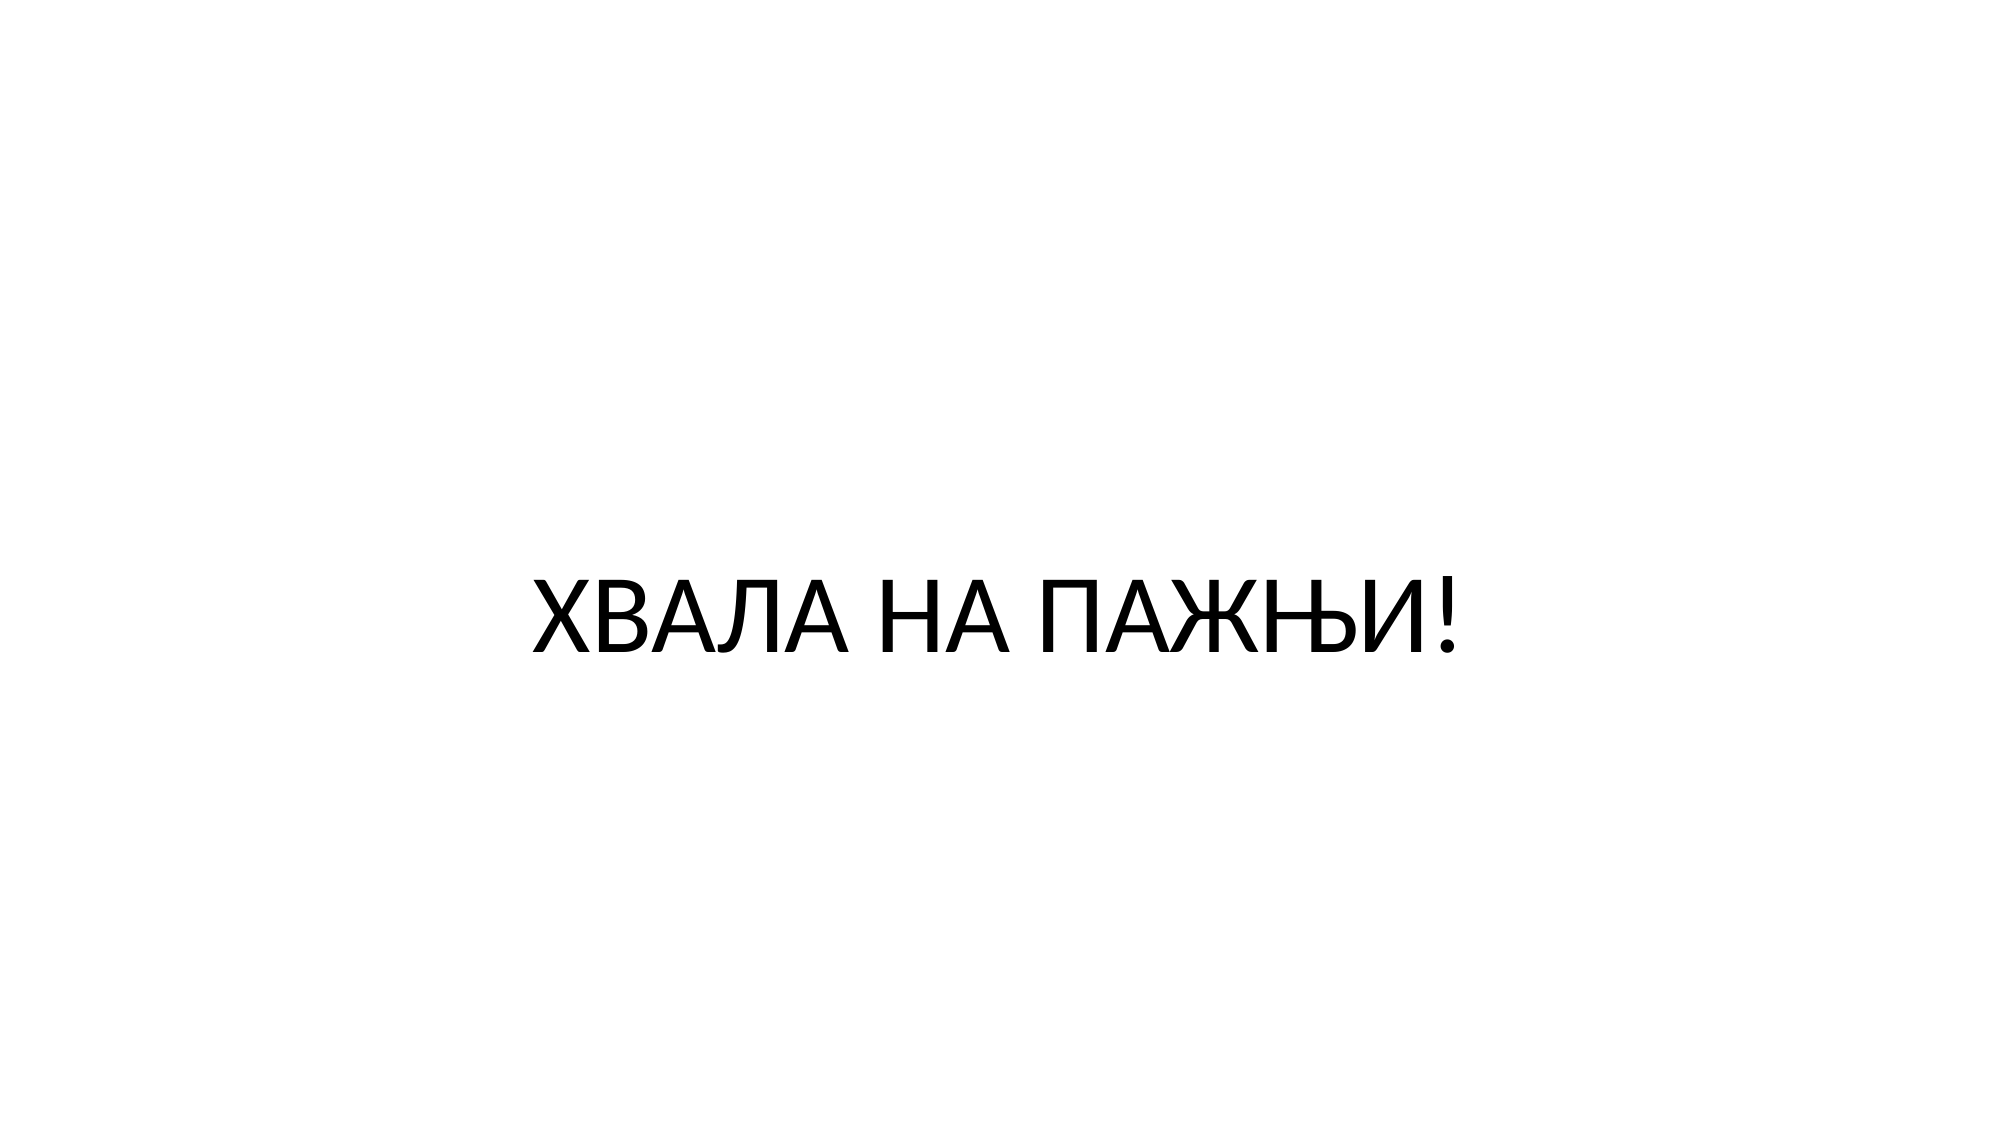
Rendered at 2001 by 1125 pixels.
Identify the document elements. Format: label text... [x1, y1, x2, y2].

list ХВАЛА НА ПАЖЊИ! [137, 122, 1863, 1014]
